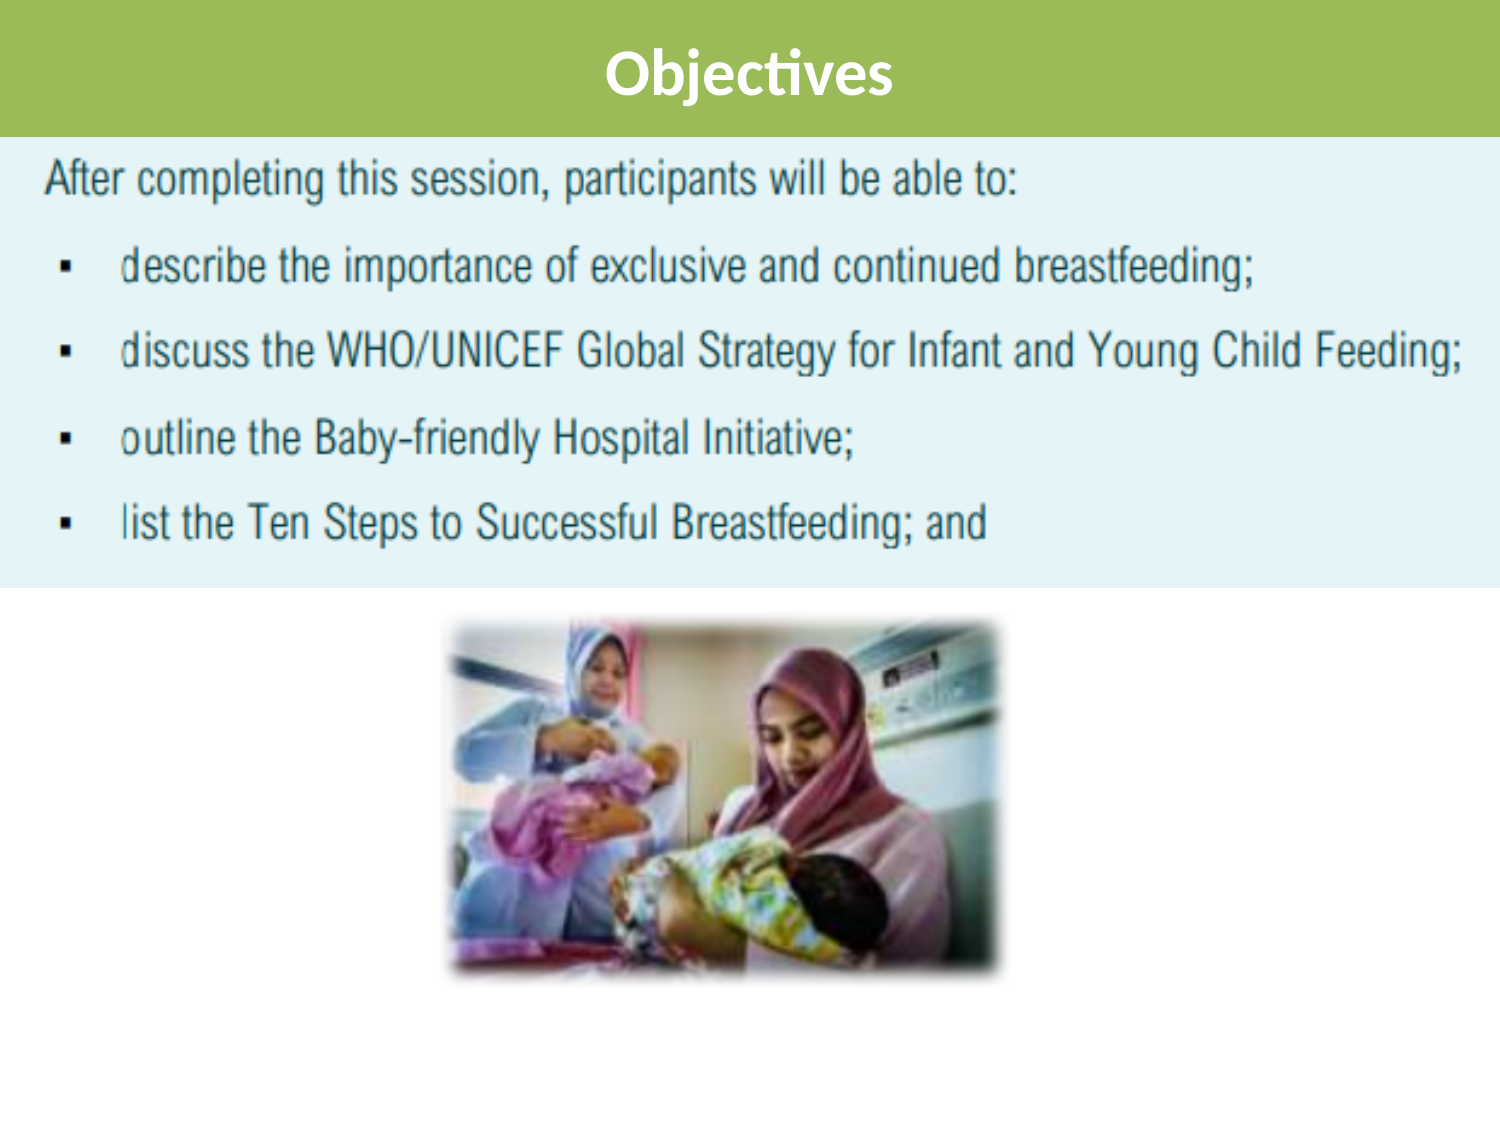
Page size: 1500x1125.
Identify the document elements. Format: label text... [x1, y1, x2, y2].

picture [437, 609, 1013, 990]
picture [0, 137, 1500, 588]
text_box Objectives [0, 0, 1500, 135]
